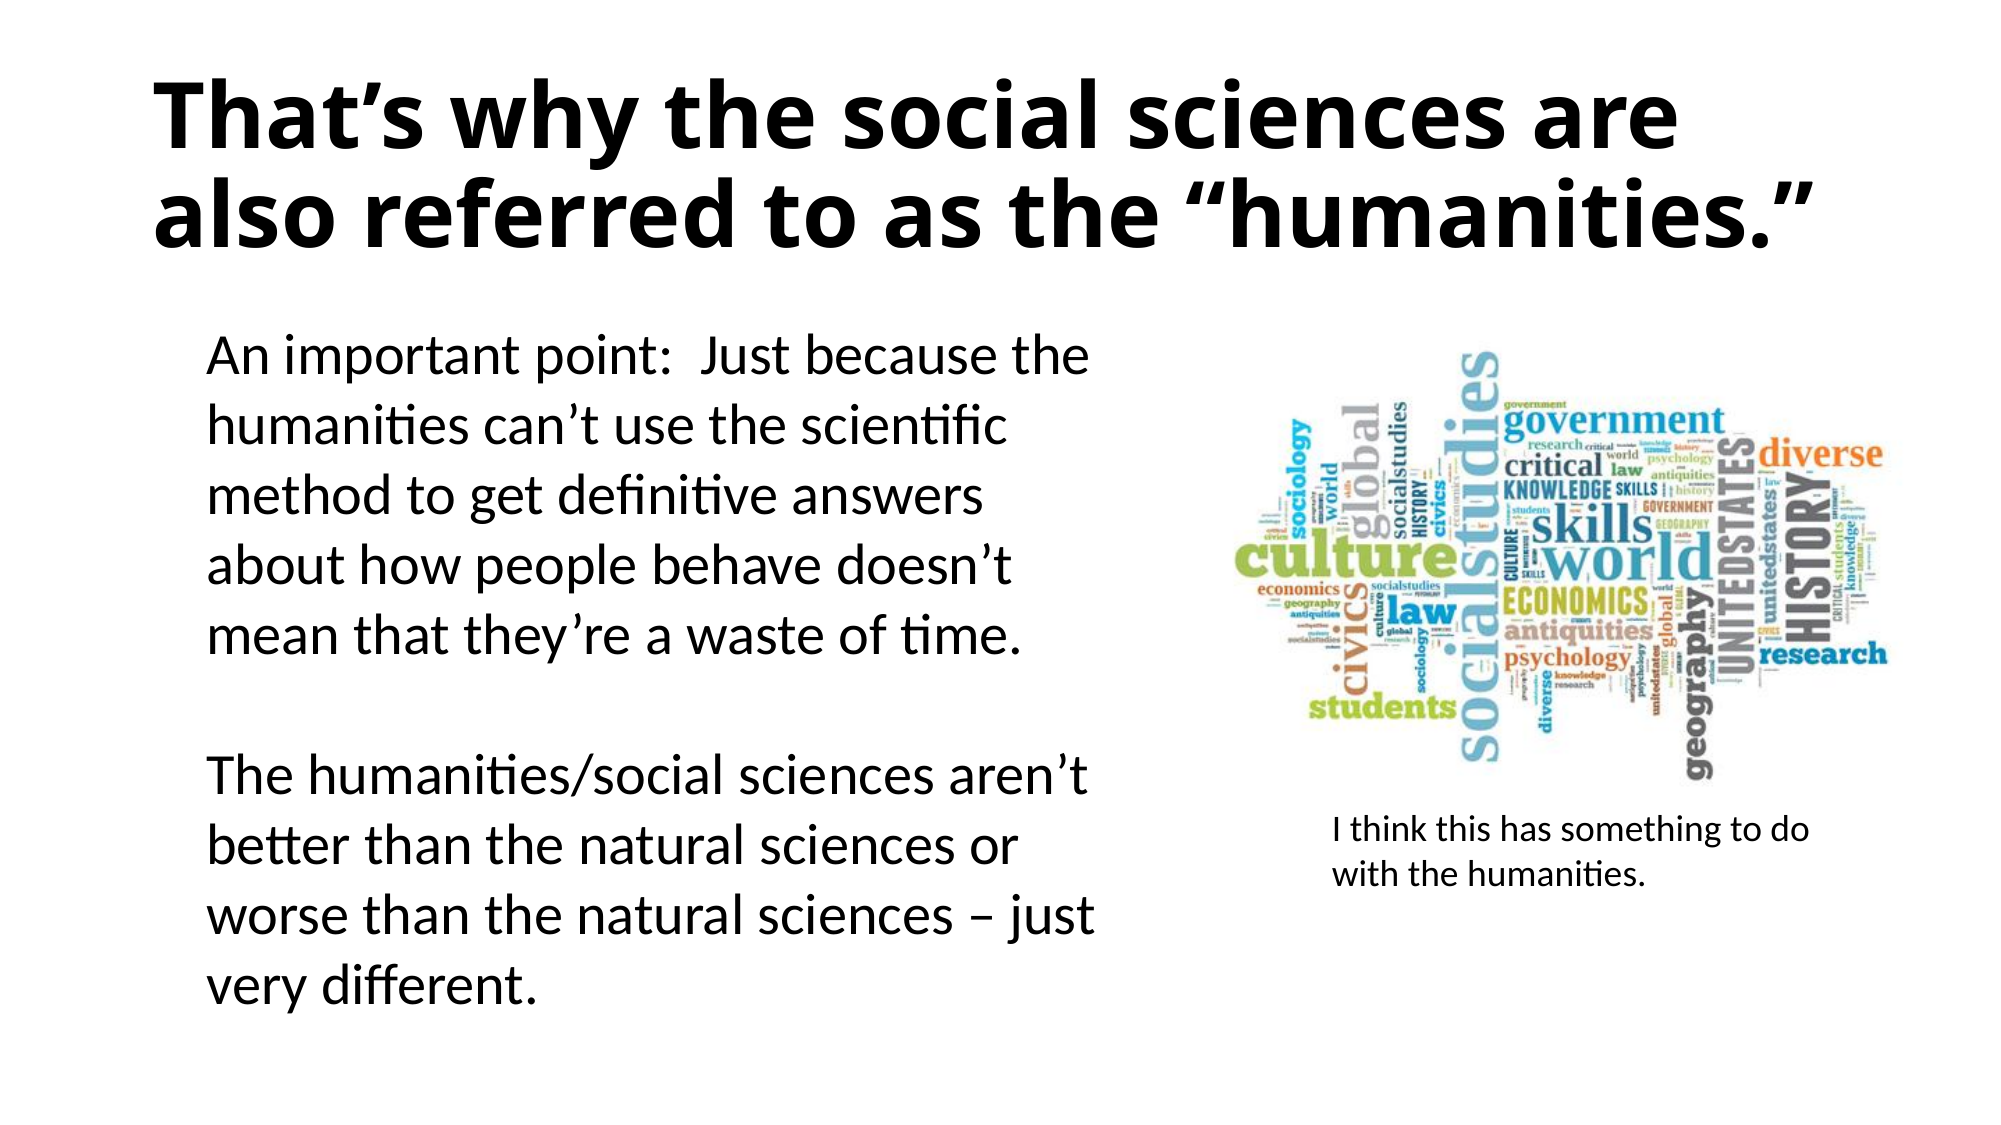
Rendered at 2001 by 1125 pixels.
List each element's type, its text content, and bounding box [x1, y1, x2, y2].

text_box I think this has something to do with the humanities. [1317, 797, 1976, 902]
title That’s why the social sciences are also referred to as the “humanities.” [137, 59, 1863, 278]
text_box An important point: Just because the humanities can’t use the scientific method to get definitive answers about how people behave doesn’t mean that they’re a waste of time. The humanities/social sciences aren’t better than the natural sciences or worse than the natural sciences – just very different. [191, 308, 1149, 1024]
picture [1212, 330, 1908, 795]
